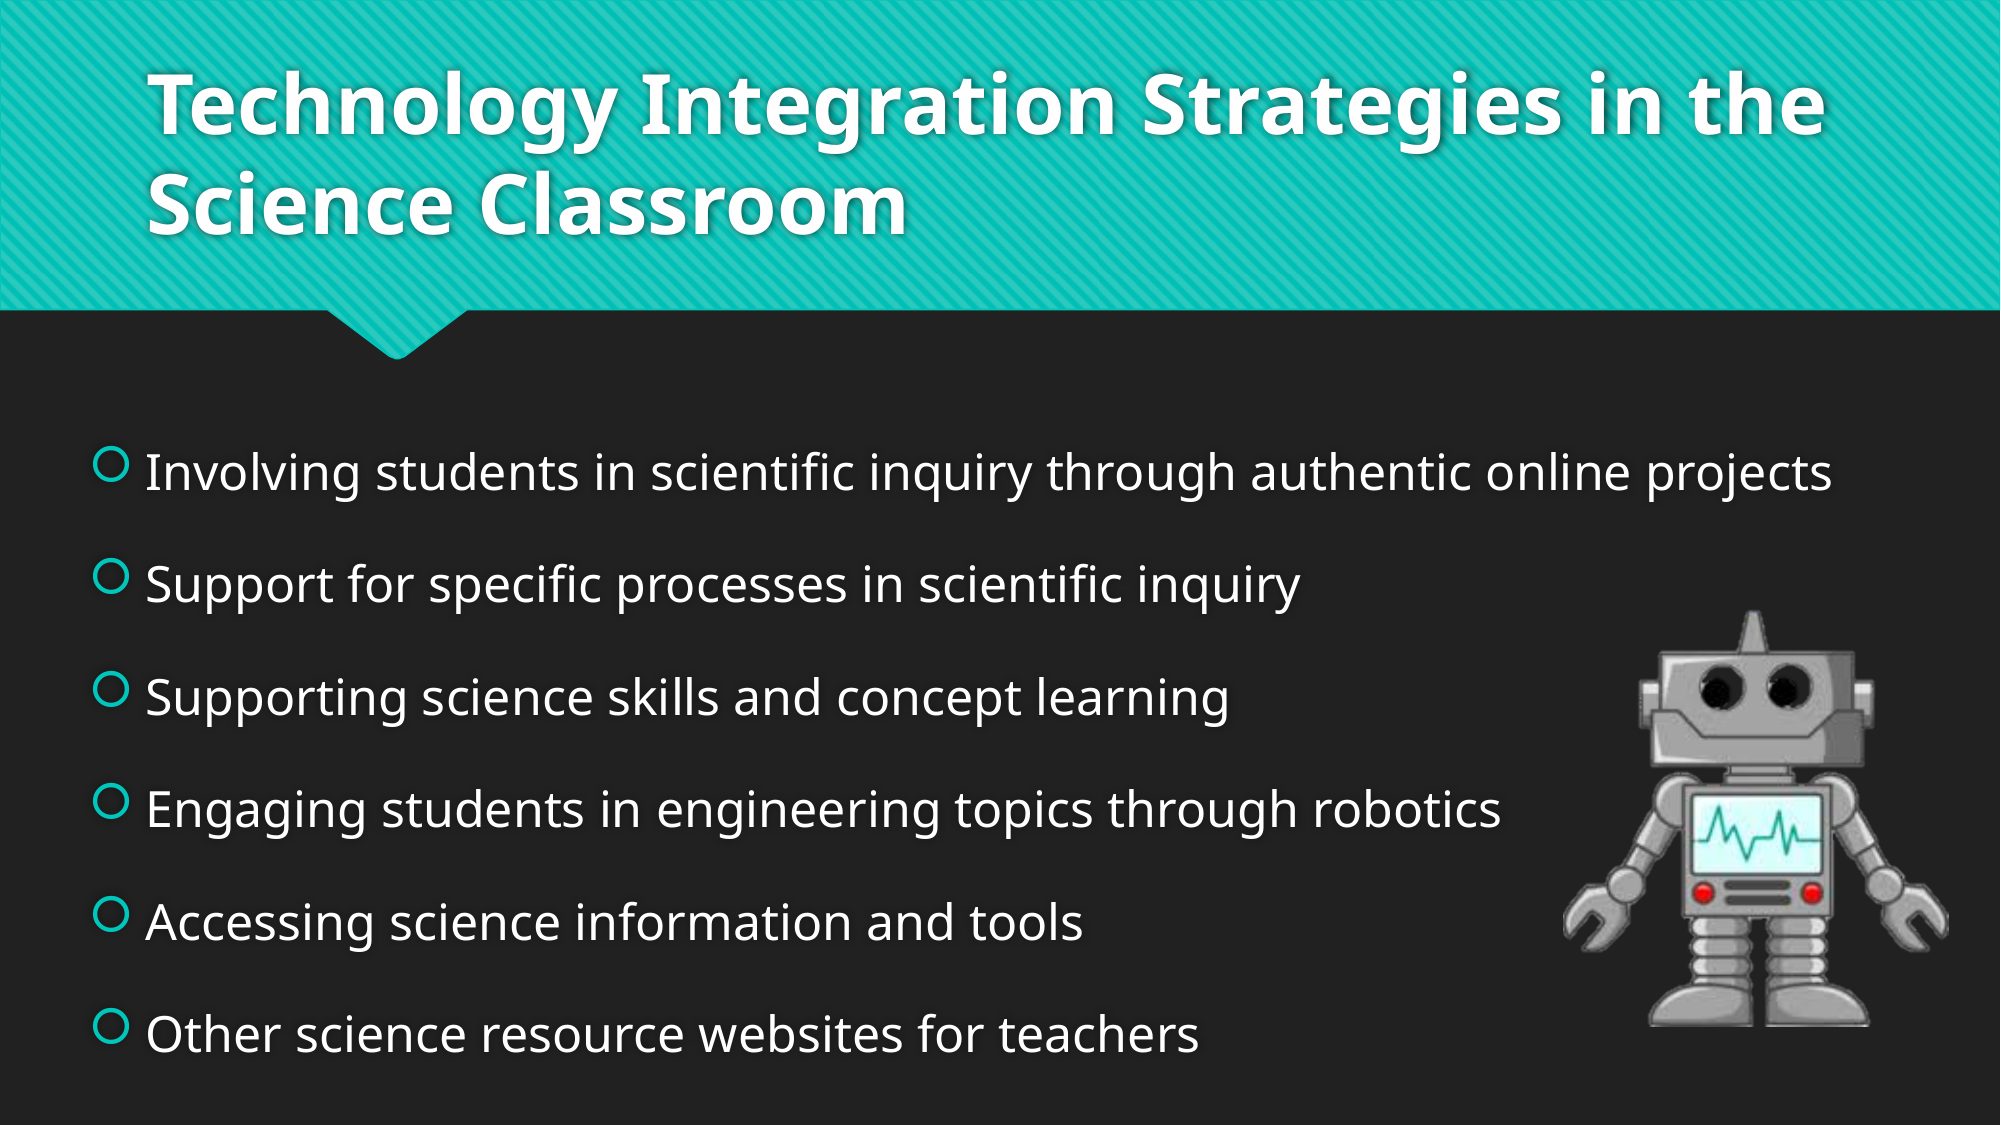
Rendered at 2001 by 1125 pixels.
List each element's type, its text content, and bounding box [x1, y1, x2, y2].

title Technology Integration Strategies in the Science Classroom [131, 99, 1866, 259]
list Involving students in scientific inquiry through authentic online projects Support for specific processes in scientific inquiry Supporting science skills and concept learning Engaging students in engineering topics through robotics Accessing science information and tools Other science resource websites for teachers [74, 397, 1924, 1076]
picture [1563, 571, 1950, 1027]
